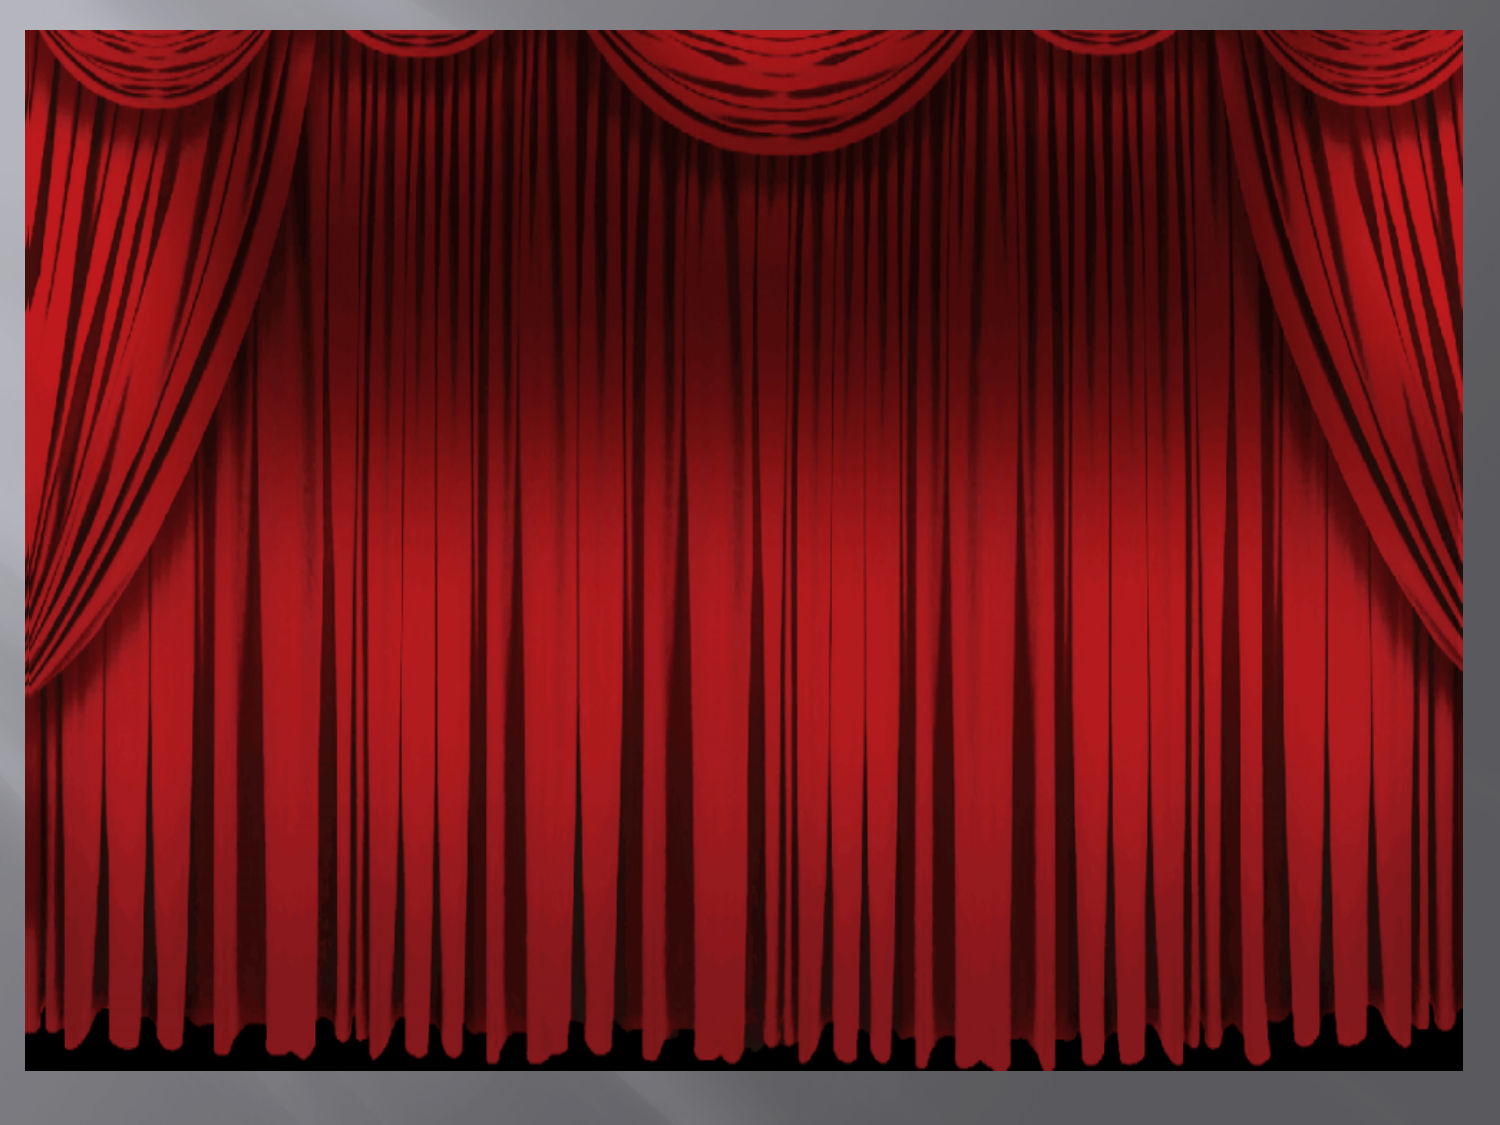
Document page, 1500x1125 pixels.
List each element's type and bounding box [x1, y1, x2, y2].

picture [25, 30, 1463, 1071]
